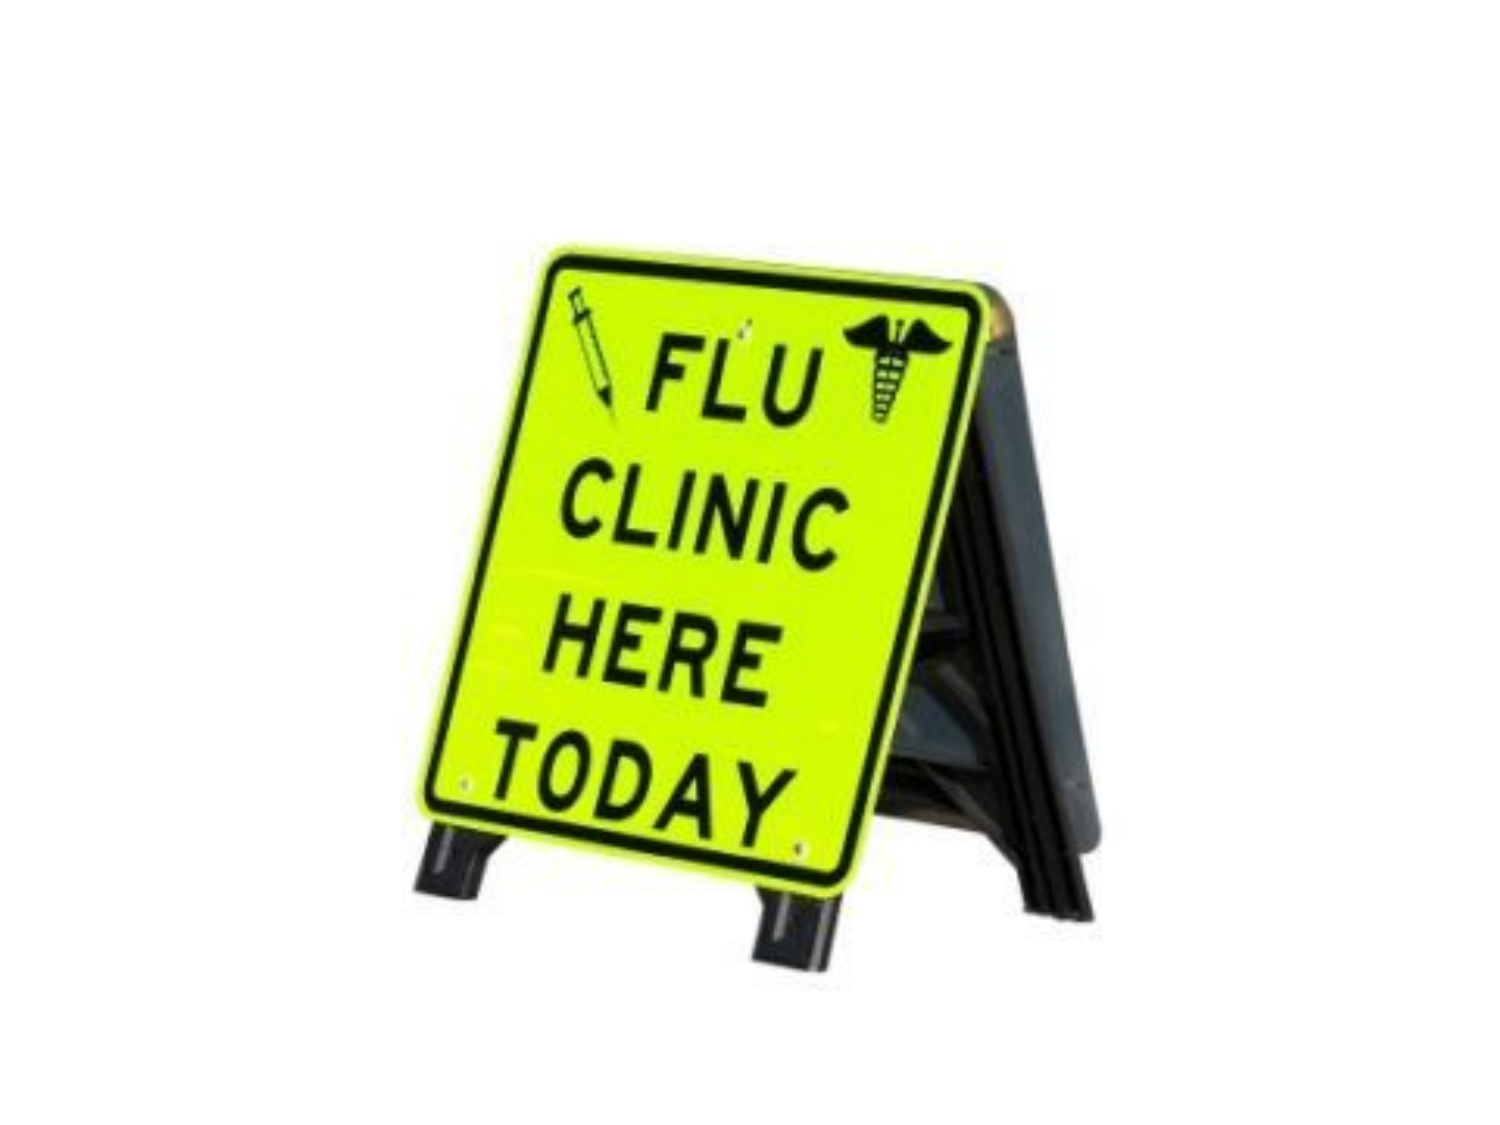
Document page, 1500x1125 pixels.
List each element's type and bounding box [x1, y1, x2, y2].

list [304, 93, 1240, 1076]
